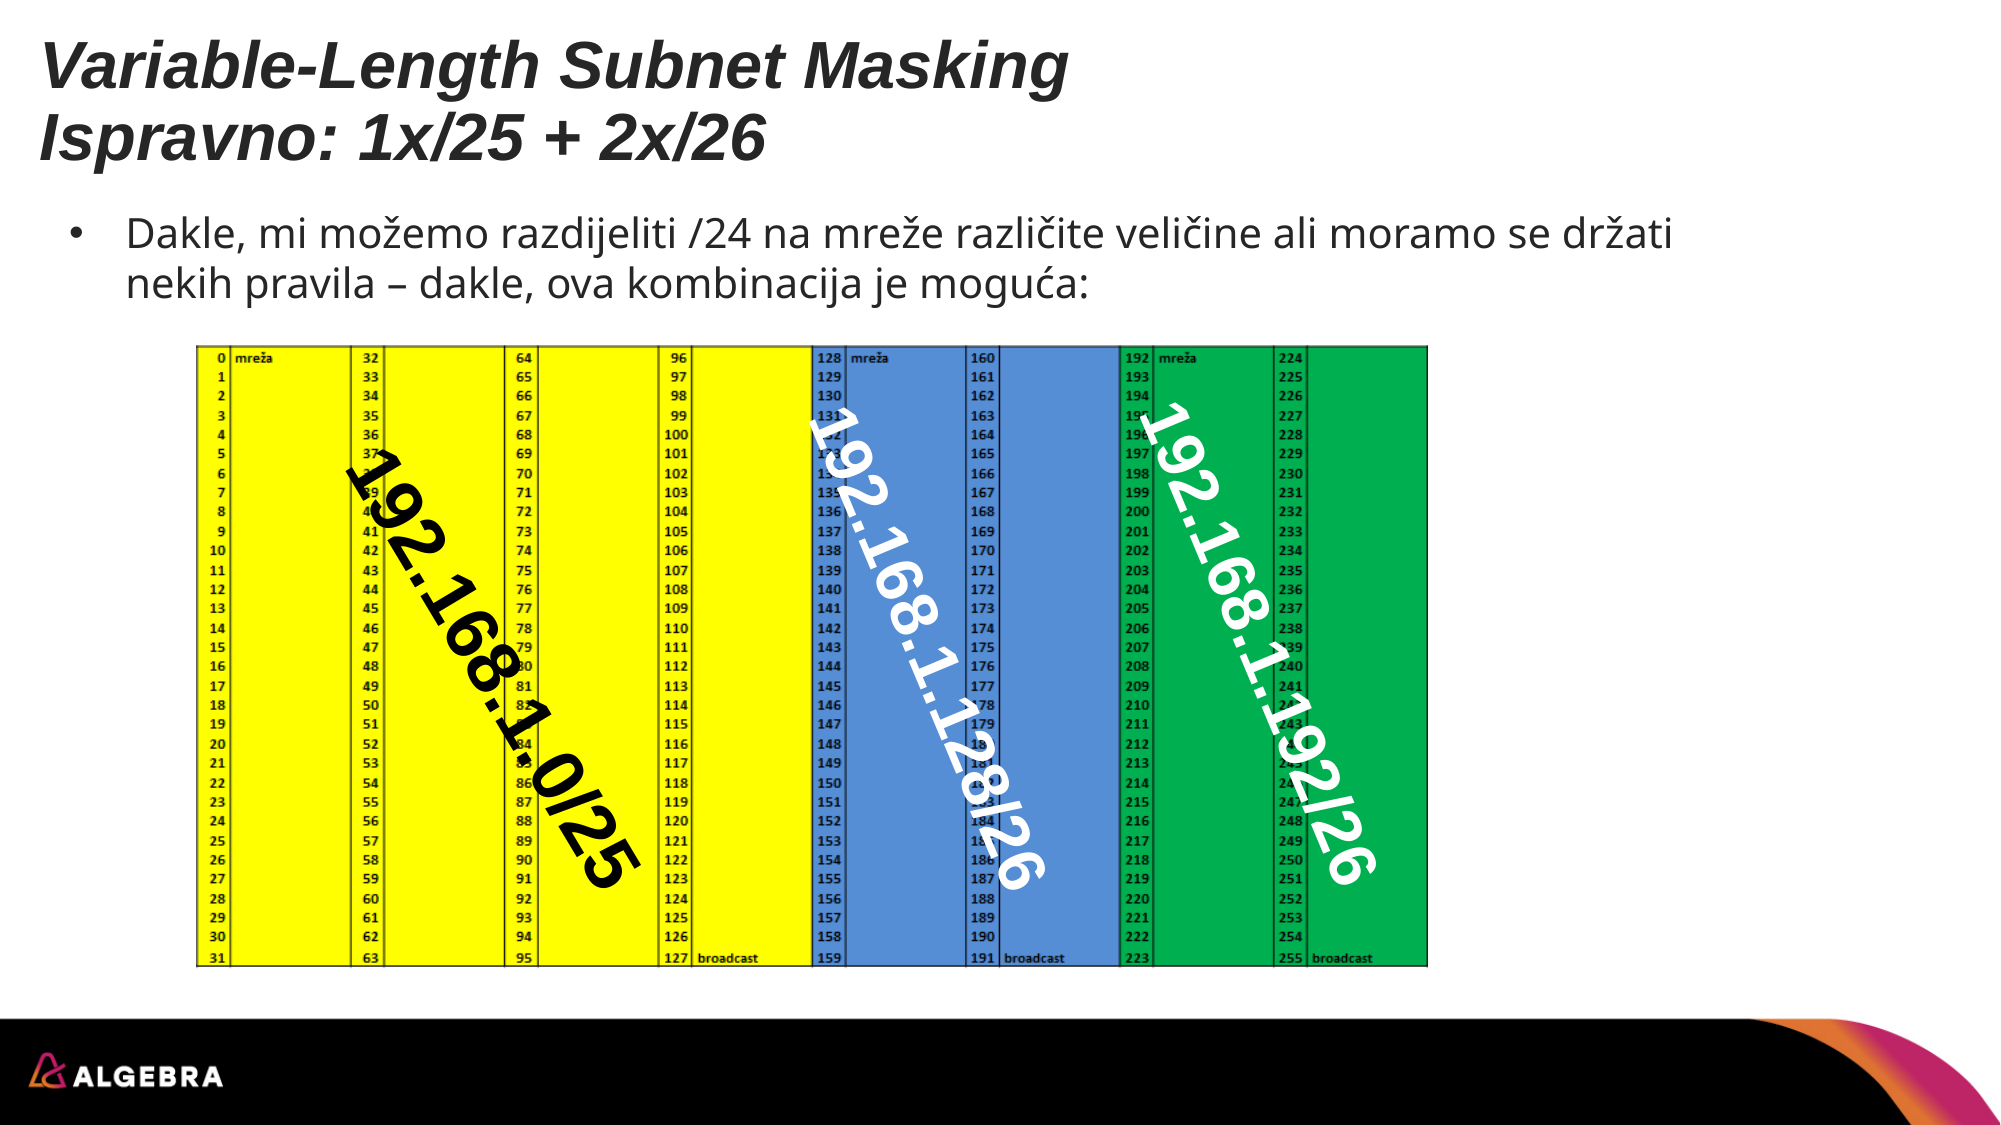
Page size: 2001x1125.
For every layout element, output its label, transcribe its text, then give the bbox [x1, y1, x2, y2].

picture [0, 0, 2001, 1125]
text_box Dakle, mi možemo razdijeliti /24 na mreže različite veličine ali moramo se držati nekih pravila – dakle, ova kombinacija je moguća: [54, 199, 1767, 1050]
title Variable-Length Subnet Masking Ispravno: 1x/25 + 2x/26 [39, 23, 1989, 200]
